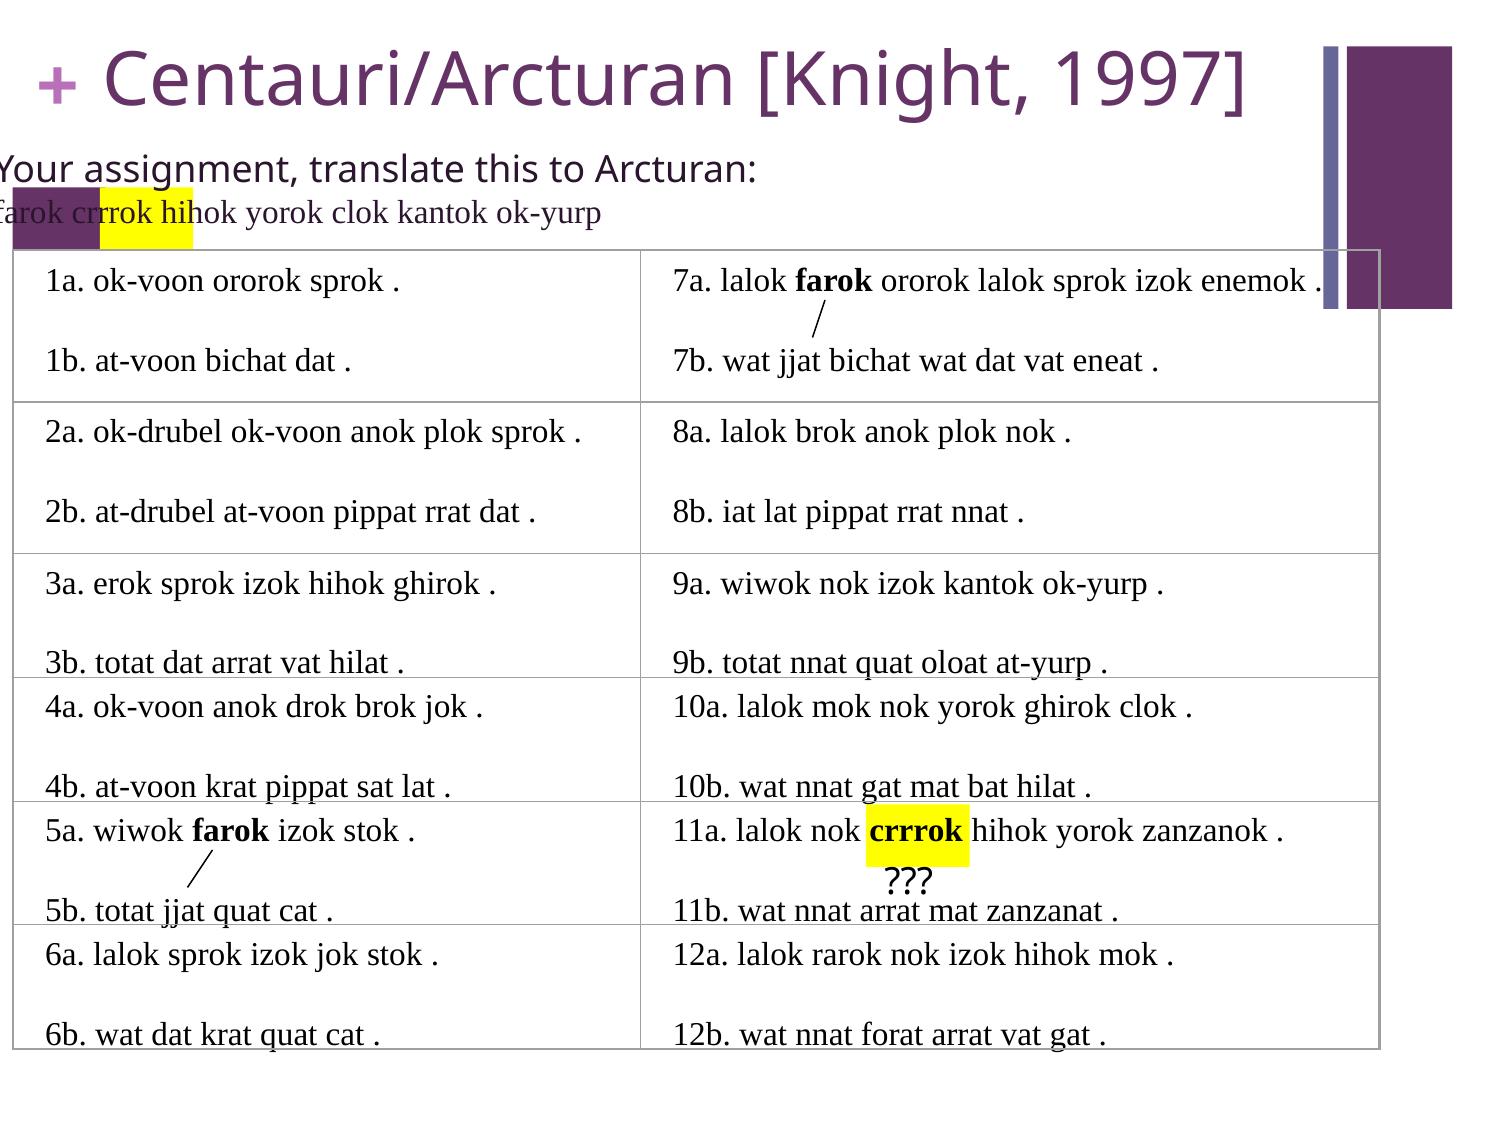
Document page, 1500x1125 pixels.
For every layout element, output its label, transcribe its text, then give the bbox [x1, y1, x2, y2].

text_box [11, 249, 1381, 1050]
title Centauri/Arcturan [Knight, 1997] [87, 22, 1475, 161]
text_box [99, 238, 194, 246]
text_box [12, 238, 99, 247]
text_box Your assignment, translate this to Arcturan: farok crrrok hihok yorok clok kantok ok-yurp [0, 137, 812, 238]
